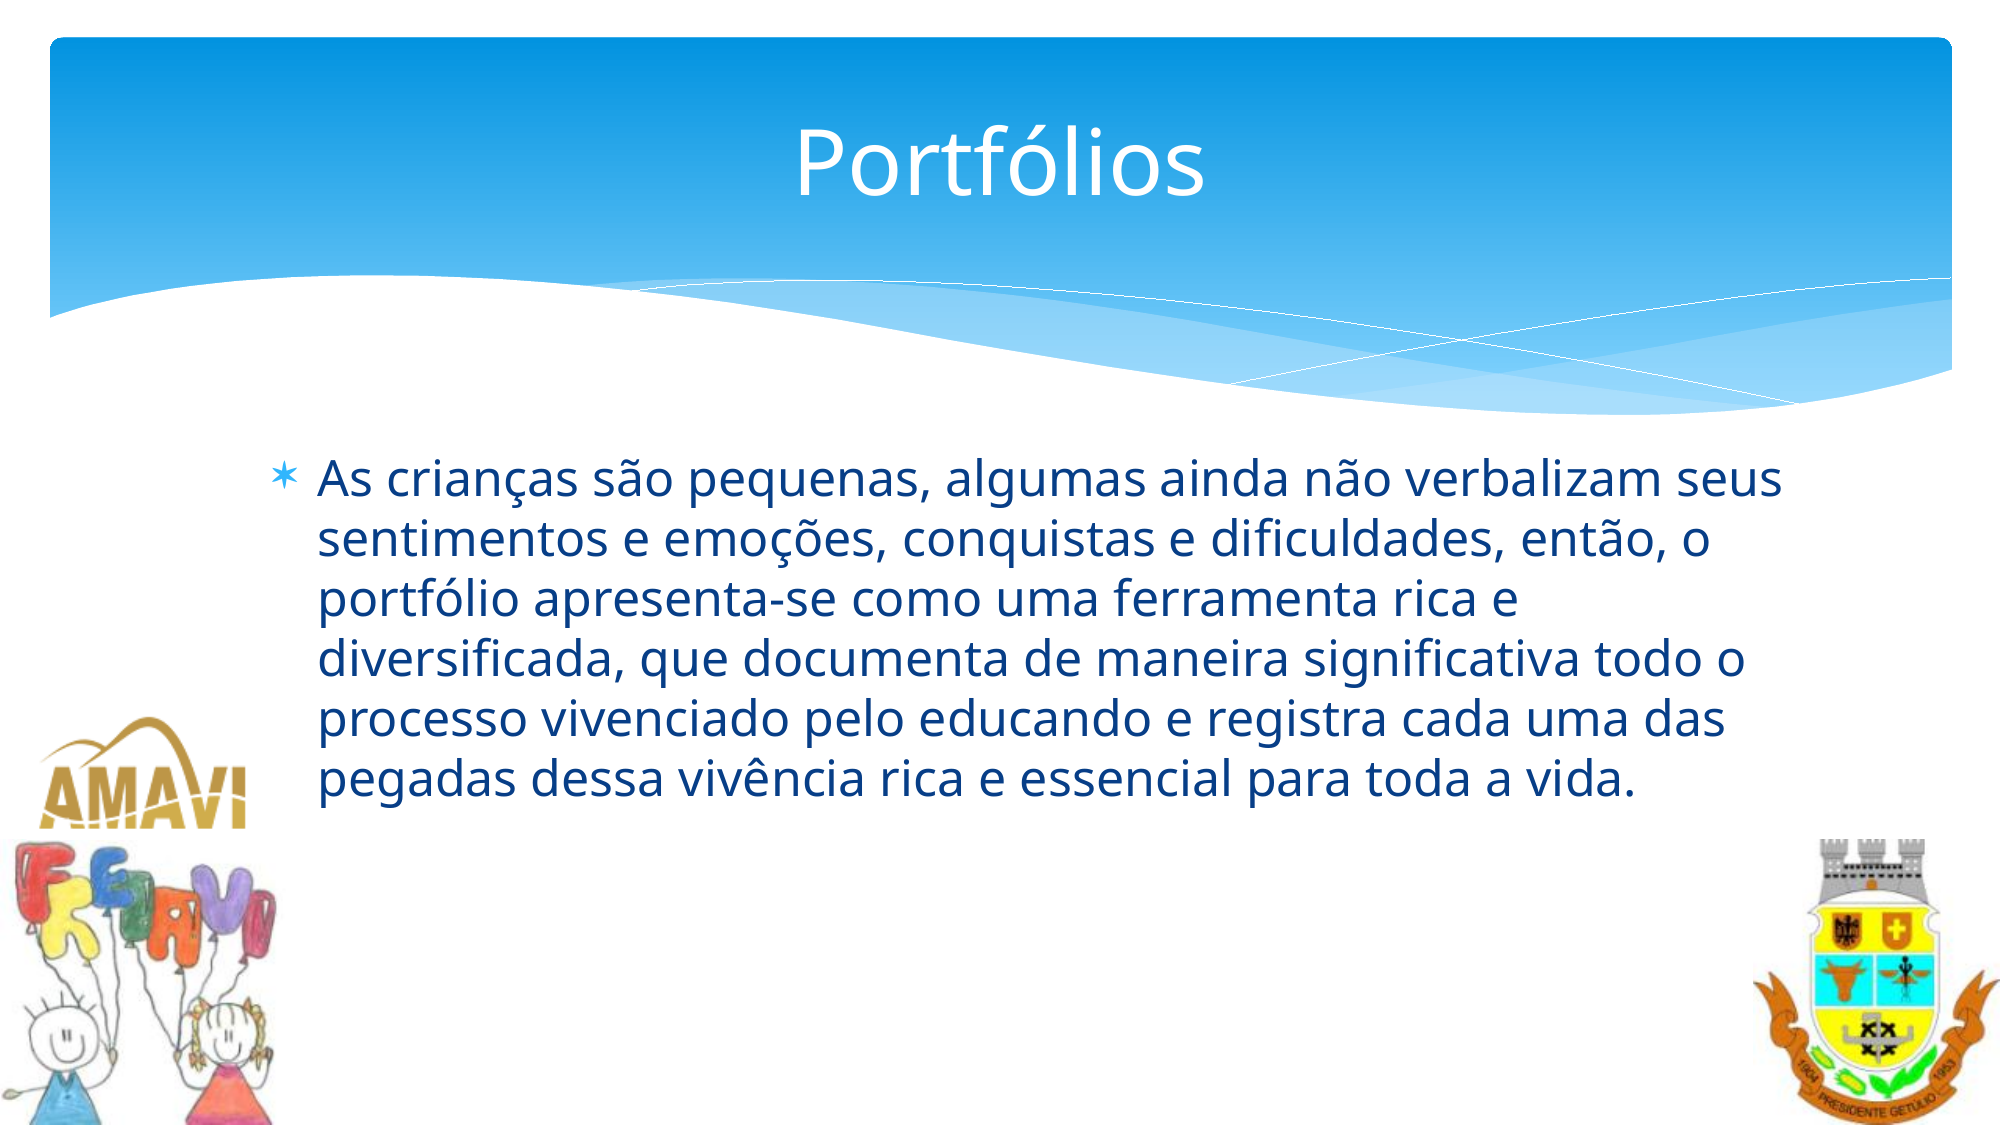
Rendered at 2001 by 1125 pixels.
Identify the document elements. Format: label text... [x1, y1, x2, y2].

list As crianças são pequenas, algumas ainda não verbalizam seus sentimentos e emoções, conquistas e dificuldades, então, o portfólio apresenta-se como uma ferramenta rica e diversificada, que documenta de maneira significativa todo o processo vivenciado pelo educando e registra cada uma das pegadas dessa vivência rica e essencial para toda a vida. [257, 438, 1812, 1005]
picture [0, 700, 286, 1125]
picture [1752, 839, 2000, 1125]
title Portfólios [99, 55, 1900, 261]
